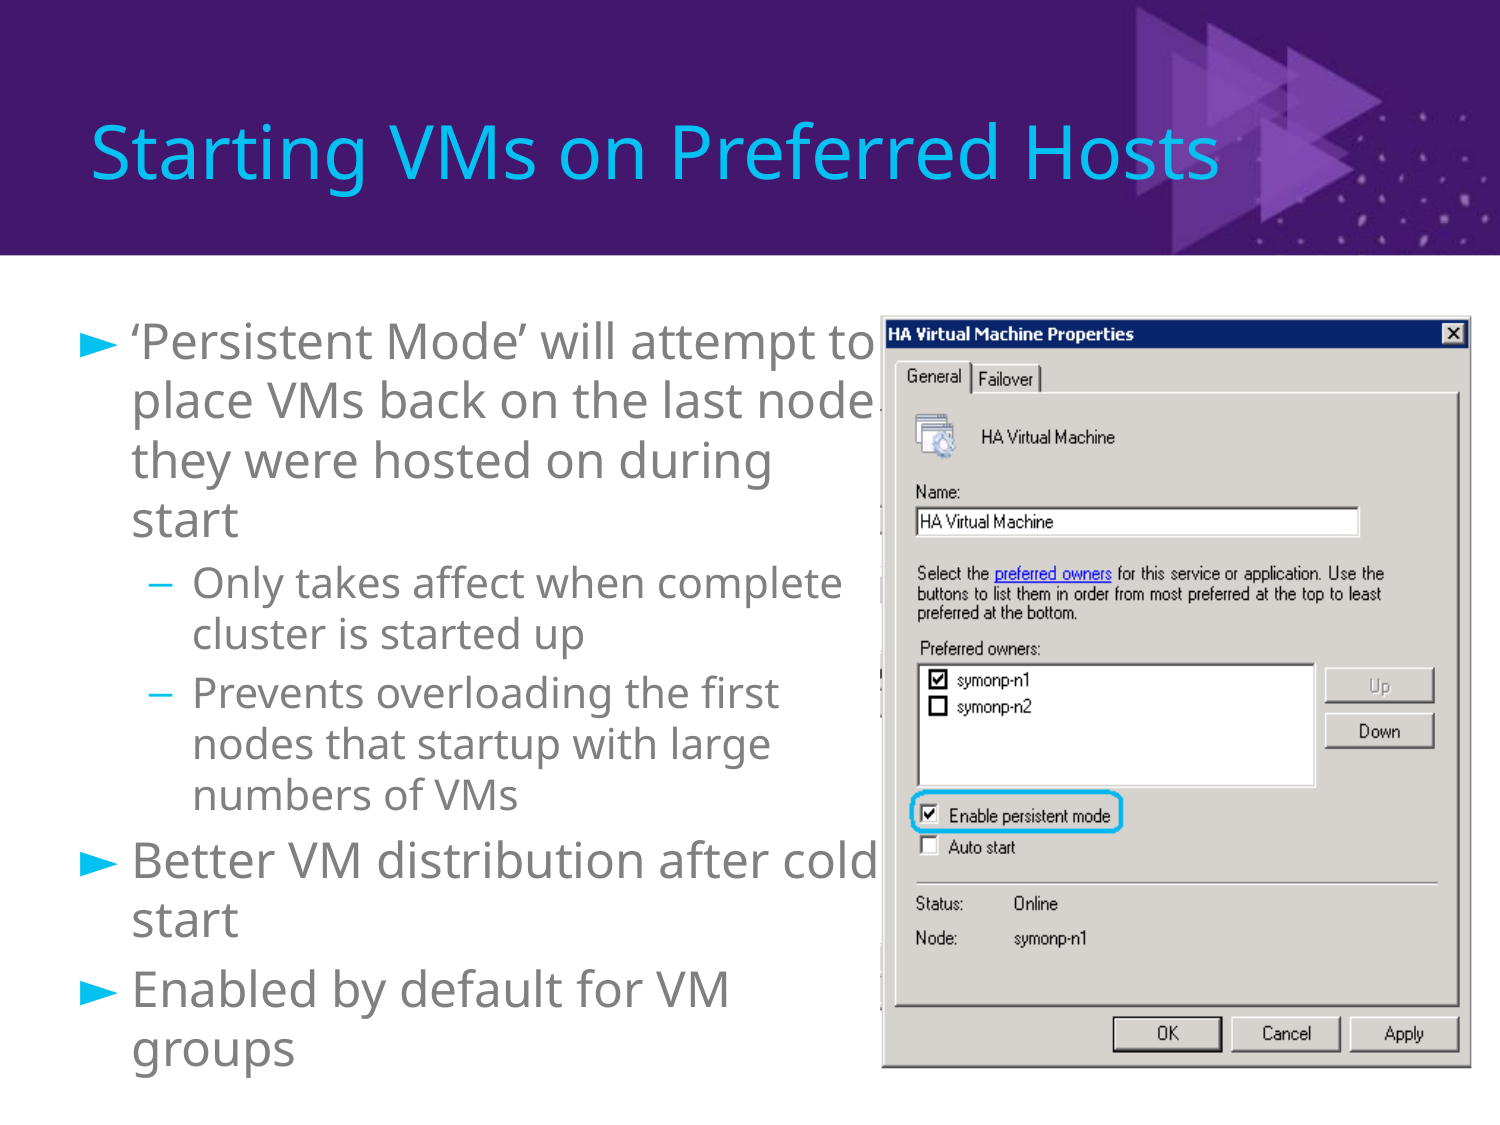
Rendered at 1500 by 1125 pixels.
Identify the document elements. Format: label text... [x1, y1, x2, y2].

list ‘Persistent Mode’ will attempt to place VMs back on the last node they were hosted on during start Only takes affect when complete cluster is started up Prevents overloading the first nodes that startup with large numbers of VMs Better VM distribution after cold start Enabled by default for VM groups [64, 302, 904, 1093]
picture [0, 0, 1500, 255]
title Starting VMs on Preferred Hosts [75, 56, 1425, 244]
picture [879, 314, 1473, 1070]
